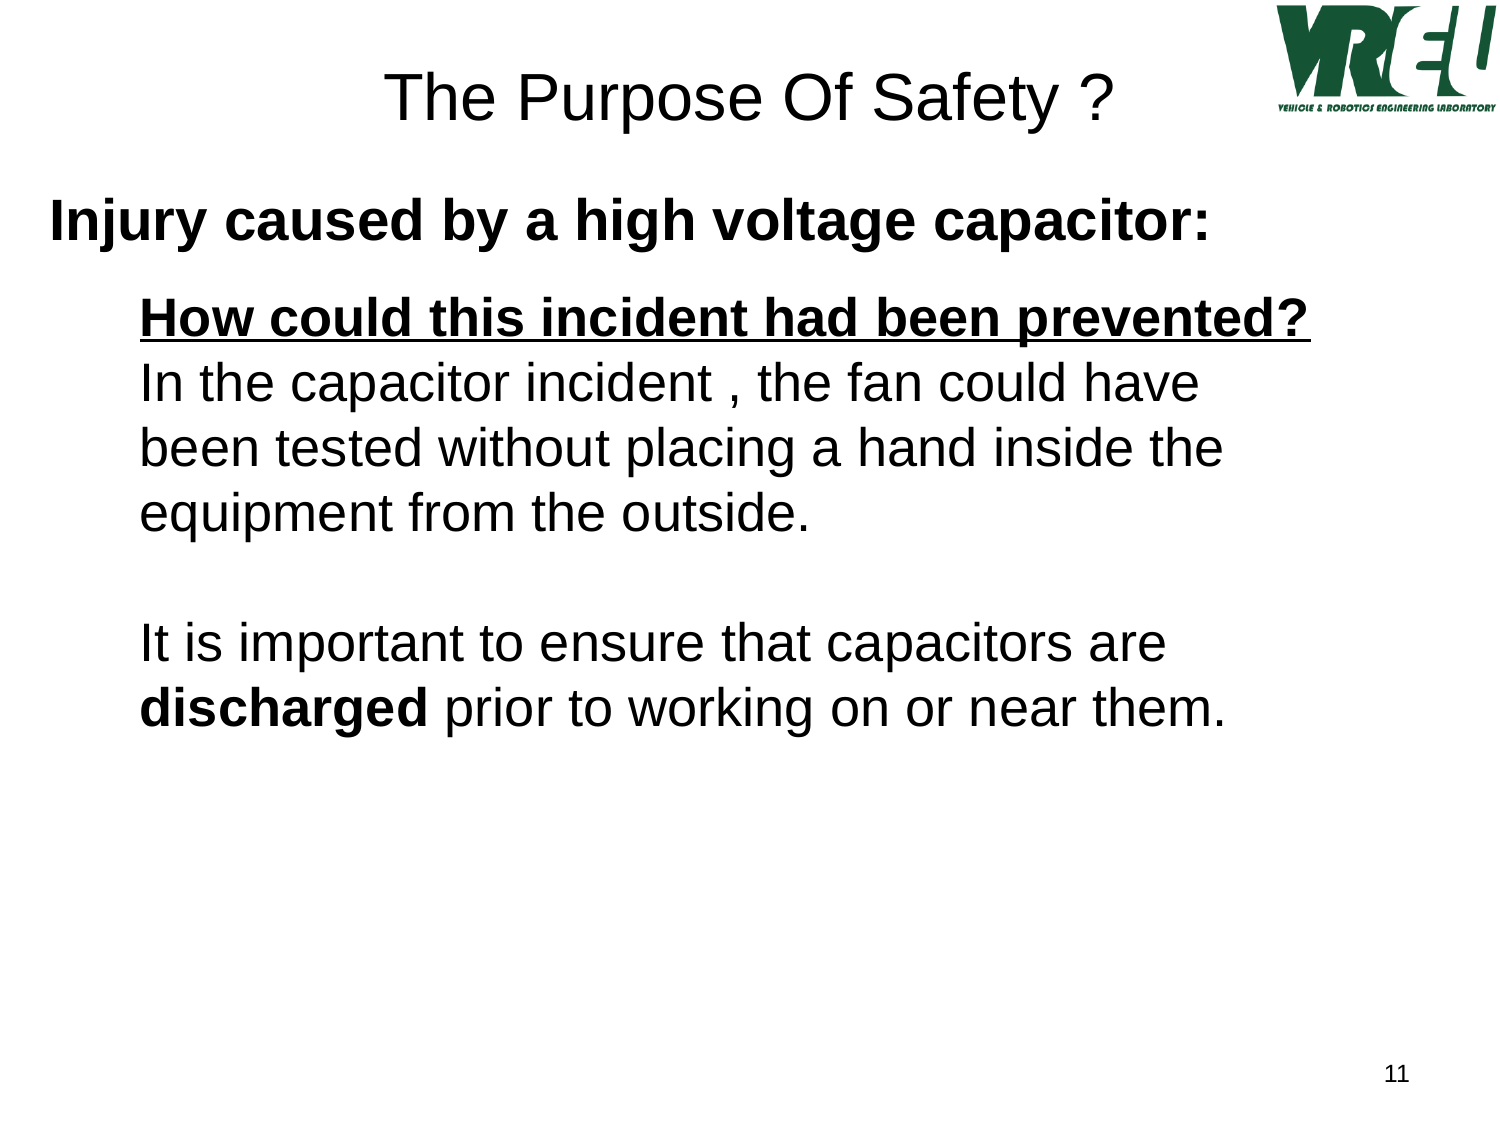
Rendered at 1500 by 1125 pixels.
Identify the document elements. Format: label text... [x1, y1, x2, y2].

text_box The Purpose Of Safety ? [0, 45, 1500, 171]
picture [1271, 0, 1500, 45]
text_box How could this incident had been prevented? In the capacitor incident , the fan could have been tested without placing a hand inside the equipment from the outside. It is important to ensure that capacitors are discharged prior to working on or near them. [125, 325, 1350, 810]
slide_number 11 [1074, 1042, 1425, 1103]
text_box Injury caused by a high voltage capacitor: [0, 174, 1363, 325]
